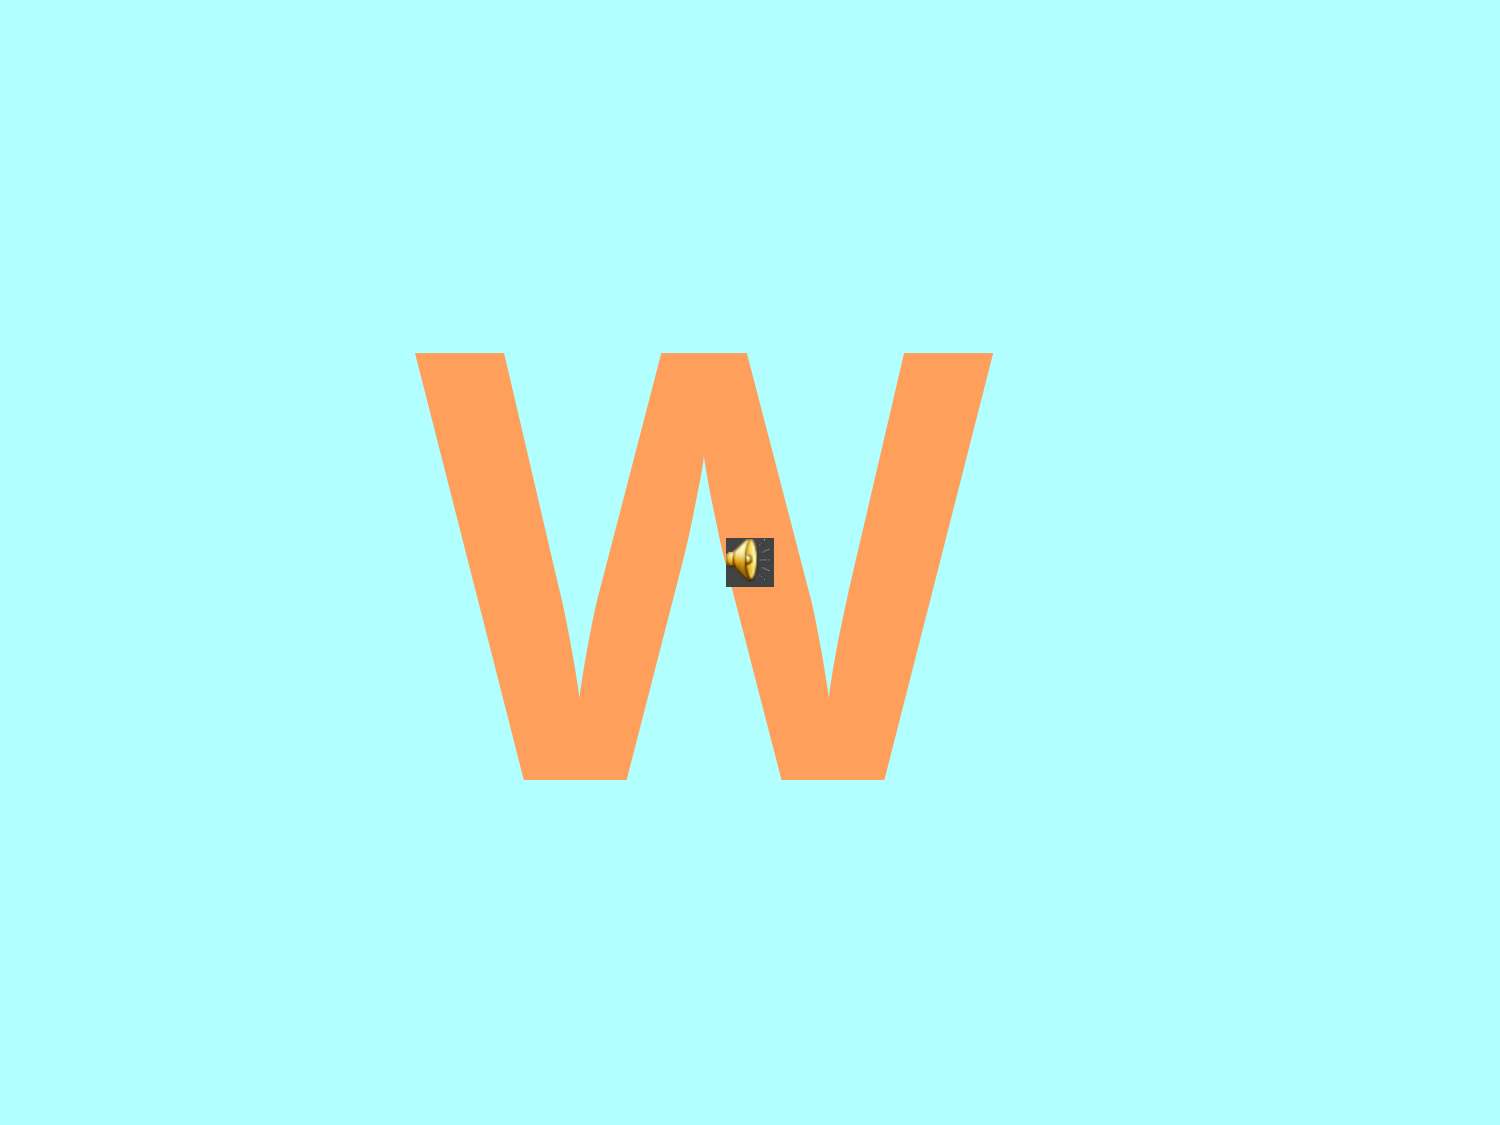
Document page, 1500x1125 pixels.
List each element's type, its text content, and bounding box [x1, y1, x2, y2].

picture [724, 537, 776, 588]
text_box W [400, 174, 1009, 908]
